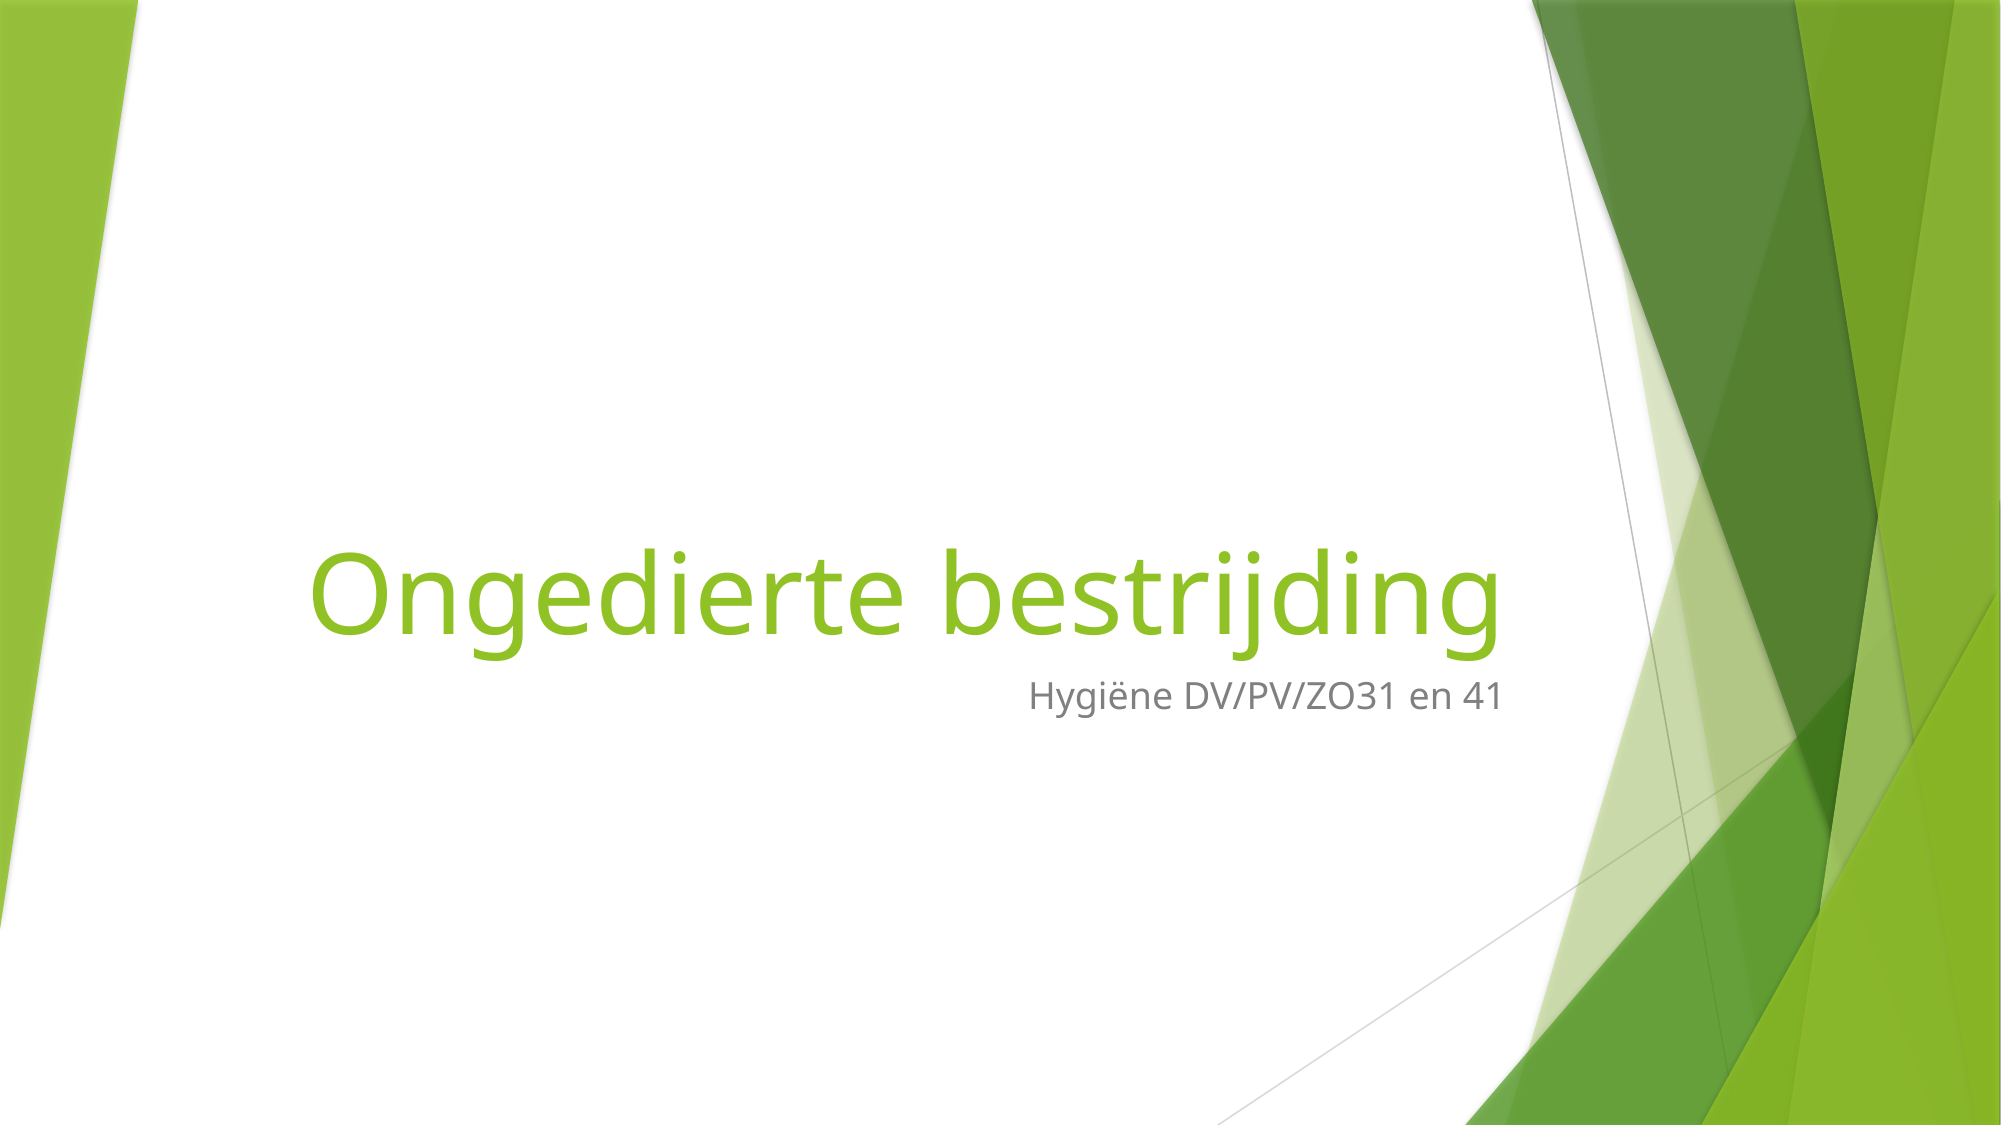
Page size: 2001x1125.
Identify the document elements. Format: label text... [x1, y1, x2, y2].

subtitle Hygiëne DV/PV/ZO31 en 41 [247, 664, 1522, 845]
title Ongedierte bestrijding [247, 394, 1522, 664]
